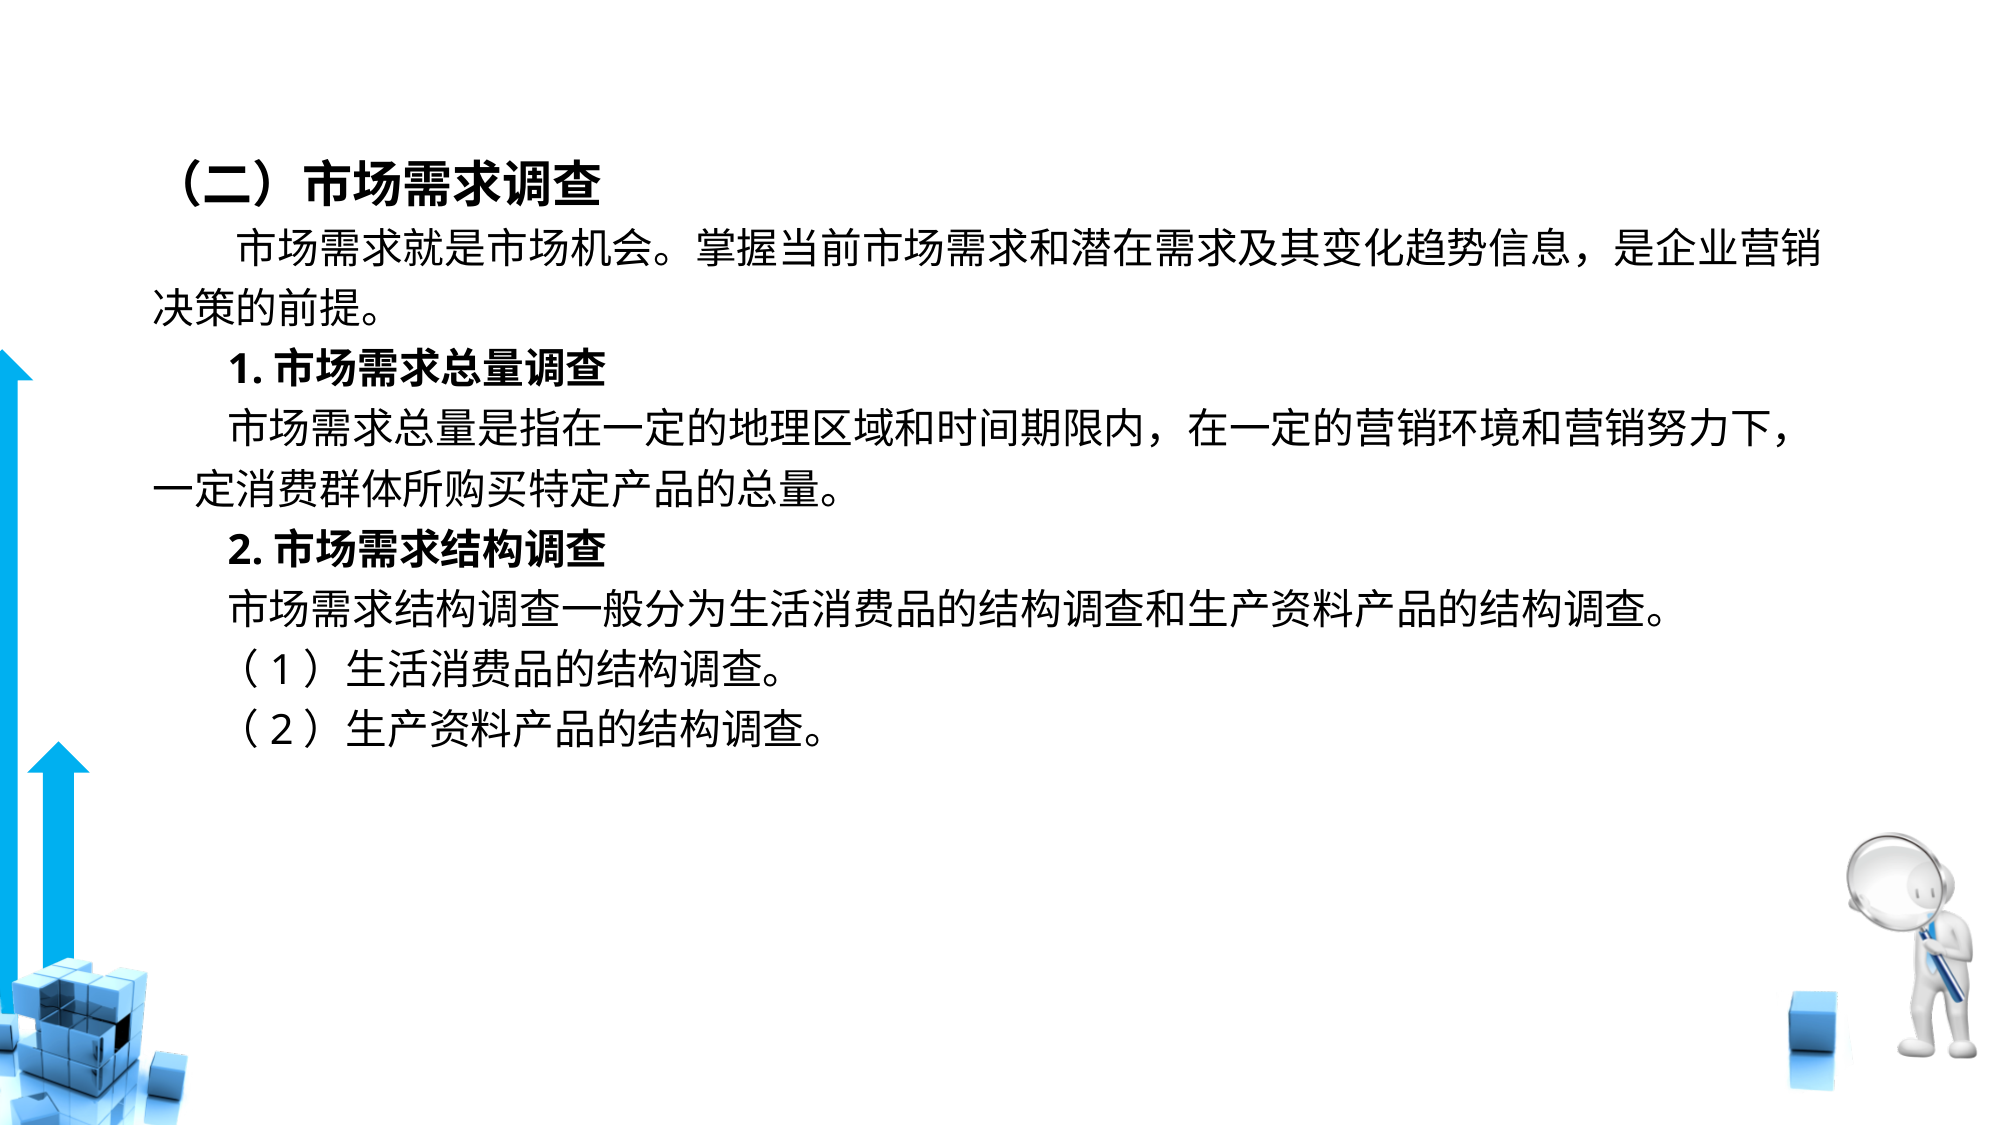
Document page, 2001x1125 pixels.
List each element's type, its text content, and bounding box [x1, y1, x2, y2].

picture [1750, 832, 1994, 1102]
picture [0, 948, 193, 1125]
title （二）市场需求调查 市场需求就是市场机会。掌握当前市场需求和潜在需求及其变化趋势信息，是企业营销决策的前提。 1.市场需求总量调查 市场需求总量是指在一定的地理区域和时间期限内，在一定的营销环境和营销努力下，一定消费群体所购买特定产品的总量。 2.市场需求结构调查 市场需求结构调查一般分为生活消费品的结构调查和生产资料产品的结构调查。 （1）生活消费品的结构调查。 （2）生产资料产品的结构调查。 [137, 132, 1863, 1003]
